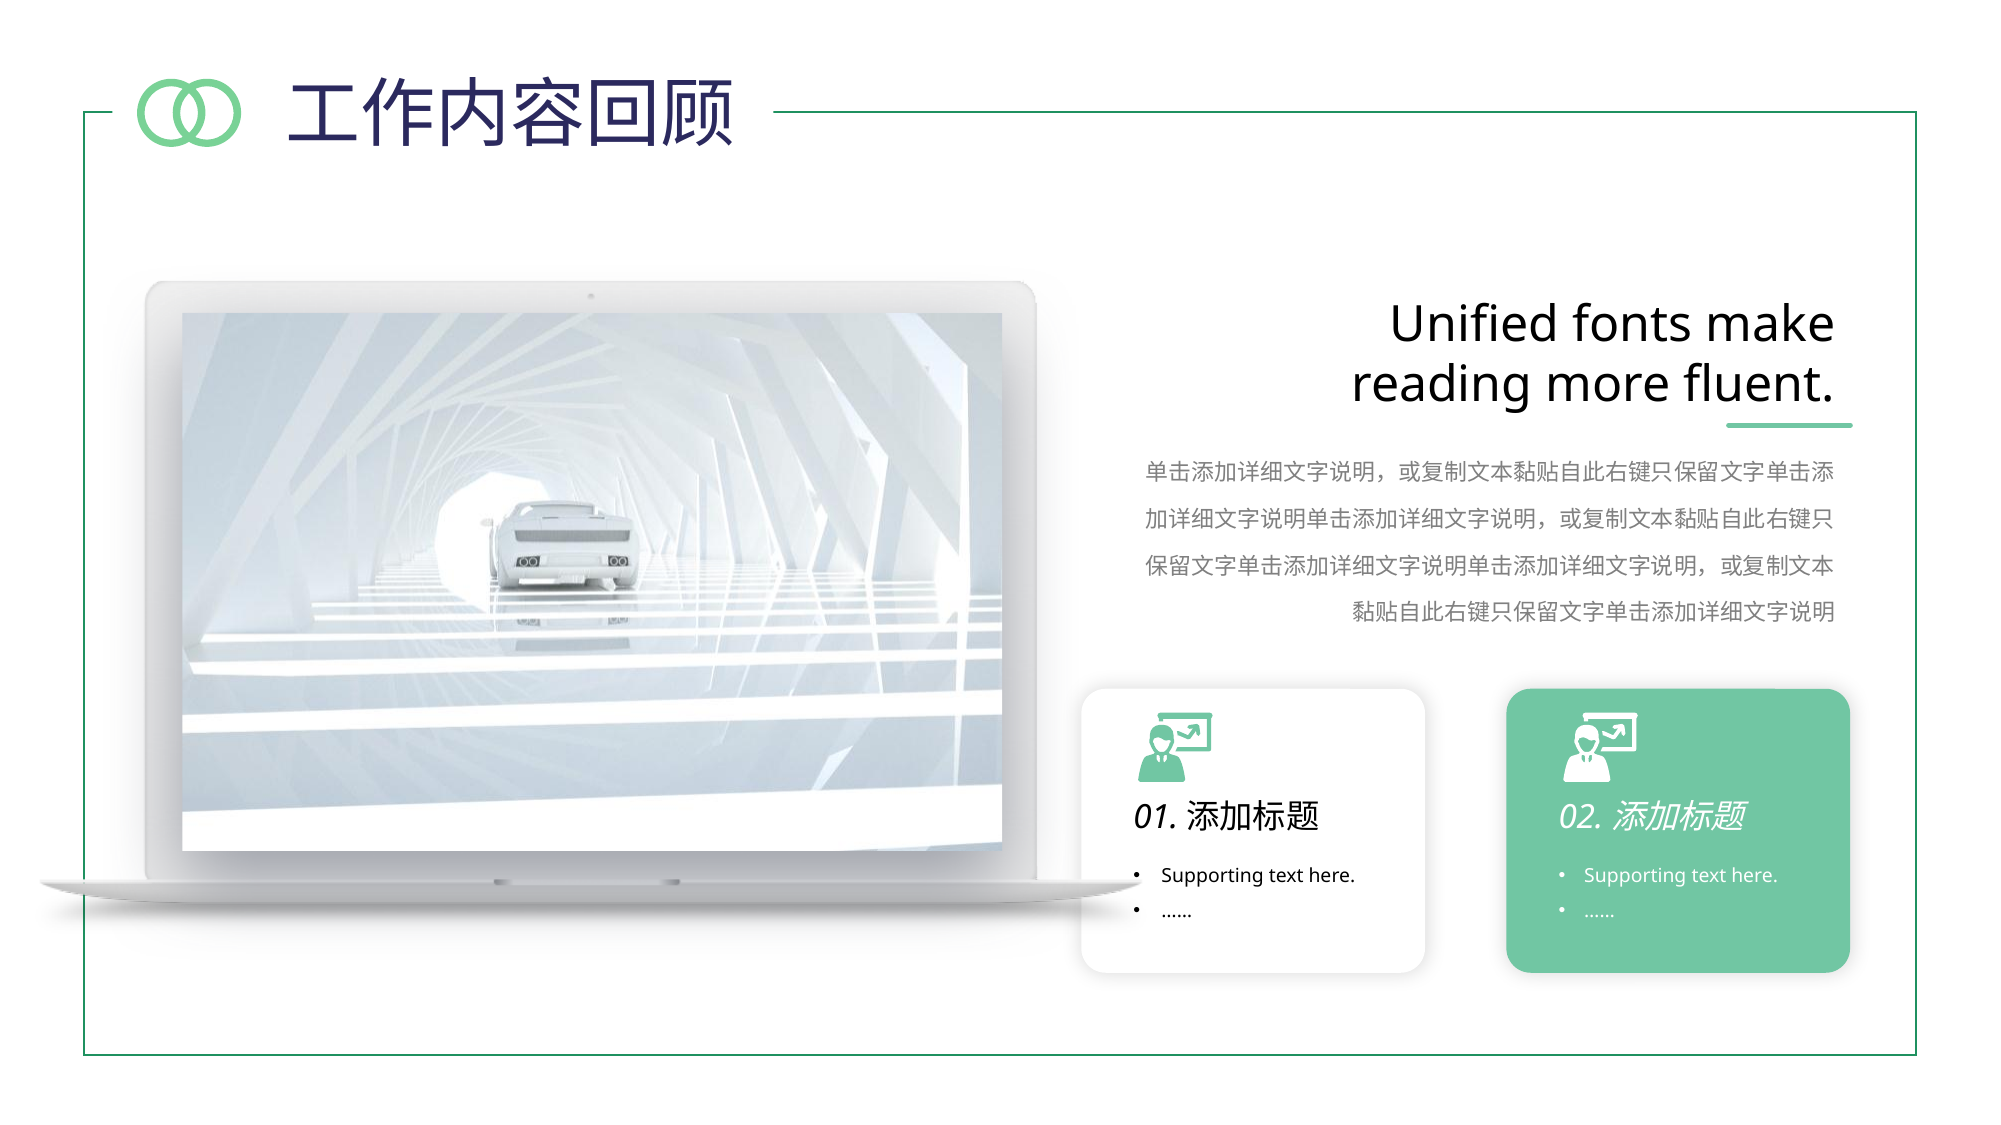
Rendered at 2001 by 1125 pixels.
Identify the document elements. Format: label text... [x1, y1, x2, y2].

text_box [1506, 688, 1851, 973]
text_box Unified fonts make reading more fluent. [1176, 261, 1851, 420]
text_box 工作内容回顾 [270, 58, 788, 164]
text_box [8, 243, 1176, 973]
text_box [1176, 688, 1425, 973]
text_box 单击添加详细文字说明，或复制文本黏贴自此右键只保留文字单击添加详细文字说明单击添加详细文字说明，或复制文本黏贴自此右键只保留文字单击添加详细文字说明单击添加详细文字说明，或复制文本黏贴自此右键只保留文字单击添加详细文字说明 [1176, 431, 1851, 580]
